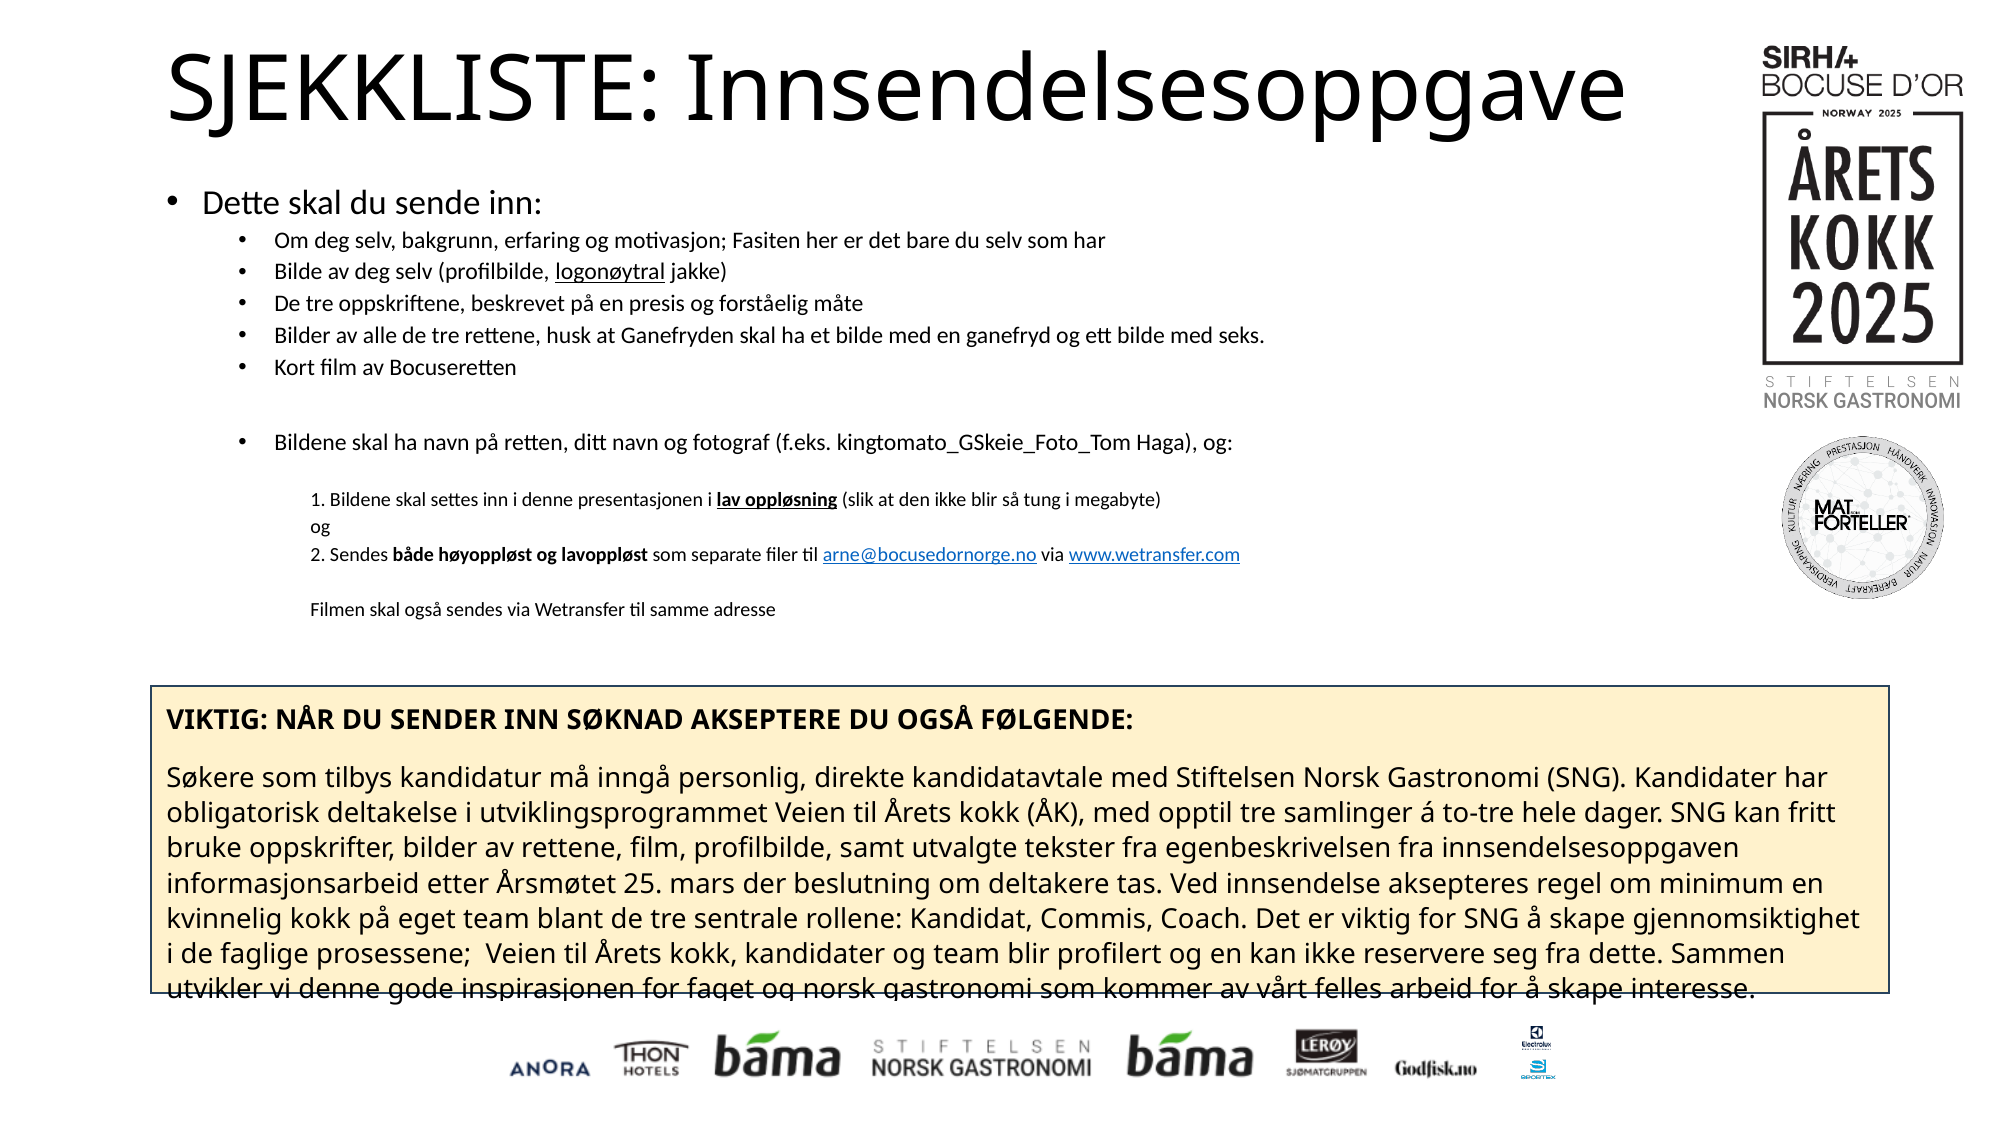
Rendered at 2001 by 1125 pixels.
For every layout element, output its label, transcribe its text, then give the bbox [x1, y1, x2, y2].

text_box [468, 1001, 1557, 1108]
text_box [1745, 35, 1979, 422]
text_box [1877, 685, 1890, 994]
list Dette skal du sende inn: Om deg selv, bakgrunn, erfaring og motivasjon; Fasiten her er det bare du selv som har Bilde av deg selv (profilbilde, logonøytral jakke) De tre oppskriftene, beskrevet på en presis og forståelig måte Bilder av alle de tre rettene, husk at Ganefryden skal ha et bilde med en ganefryd og ett bilde med seks. Kort film av Bocuseretten Bildene skal ha navn på retten, ditt navn og fotograf (f.eks. kingtomato_GSkeie_Foto_Tom Haga), og: 1. Bildene skal settes inn i denne presentasjonen i lav oppløsning (slik at den ikke blir så tung i megabyte) og 2. Sendes både høyoppløst og lavoppløst som separate filer til arne@bocusedornorge.no via www.wetransfer.com Filmen skal også sendes via Wetransfer til samme adresse VIKTIG: NÅR DU SENDER INN SØKNAD AKSEPTERE DU OGSÅ FØLGENDE: Søkere som tilbys kandidatur må inngå personlig, direkte kandidatavtale med Stiftelsen Norsk Gastronomi (SNG). Kandidater har obligatorisk deltakelse i utviklingsprogrammet Veien til Årets kokk (ÅK), med opptil tre samlinger á to-tre hele dager. SNG kan fritt bruke oppskrifter, bilder av rettene, film, profilbilde, samt utvalgte tekster fra egenbeskrivelsen fra innsendelsesoppgaven informasjonsarbeid etter Årsmøtet 25. mars der beslutning om deltakere tas. Ved innsendelse aksepteres regel om minimum en kvinnelig kokk på eget team blant de tre sentrale rollene: Kandidat, Commis, Coach. Det er viktig for SNG å skape gjennomsiktighet i de faglige prosessene; Veien til Årets kokk, kandidater og team blir profilert og en kan ikke reservere seg fra dette. Sammen utvikler vi denne gode inspirasjonen for faget og norsk gastronomi som kommer av vårt felles arbeid for å skape interesse. [151, 176, 1877, 1027]
title SJEKKLISTE: Innsendelsesoppgave [151, 0, 1877, 176]
picture [1770, 422, 1955, 610]
